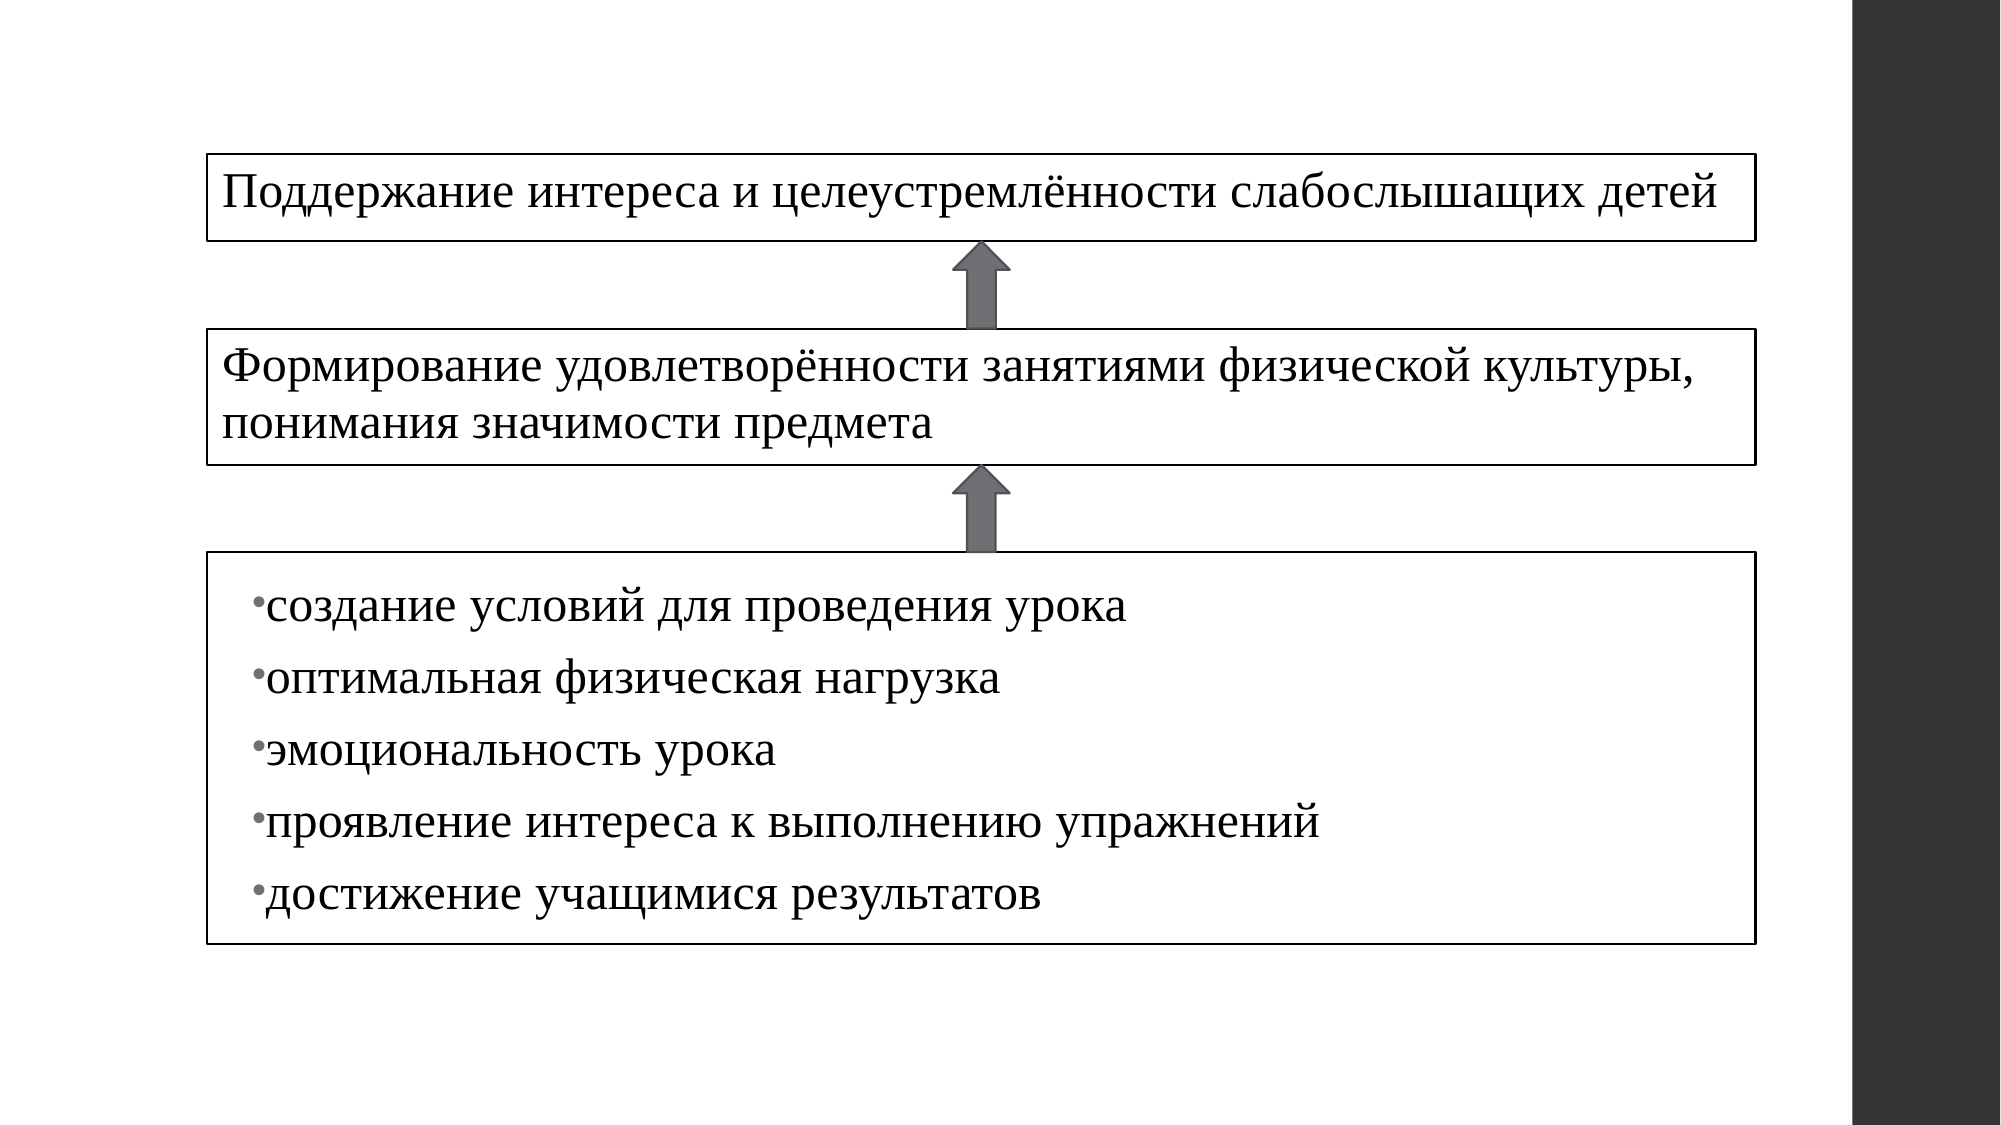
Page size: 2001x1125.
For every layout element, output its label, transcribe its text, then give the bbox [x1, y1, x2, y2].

text_box создание условий для проведения урока оптимальная физическая нагрузка эмоциональность урока проявление интереса к выполнению упражнений достижение учащимися результатов [206, 551, 1756, 945]
text_box Формирование удовлетворённости занятиями физической культуры, понимания значимости предмета [206, 328, 1756, 465]
text_box [951, 464, 1011, 554]
list Поддержание интереса и целеустремлённости слабослышащих детей [206, 154, 1756, 242]
text_box [952, 240, 1011, 330]
